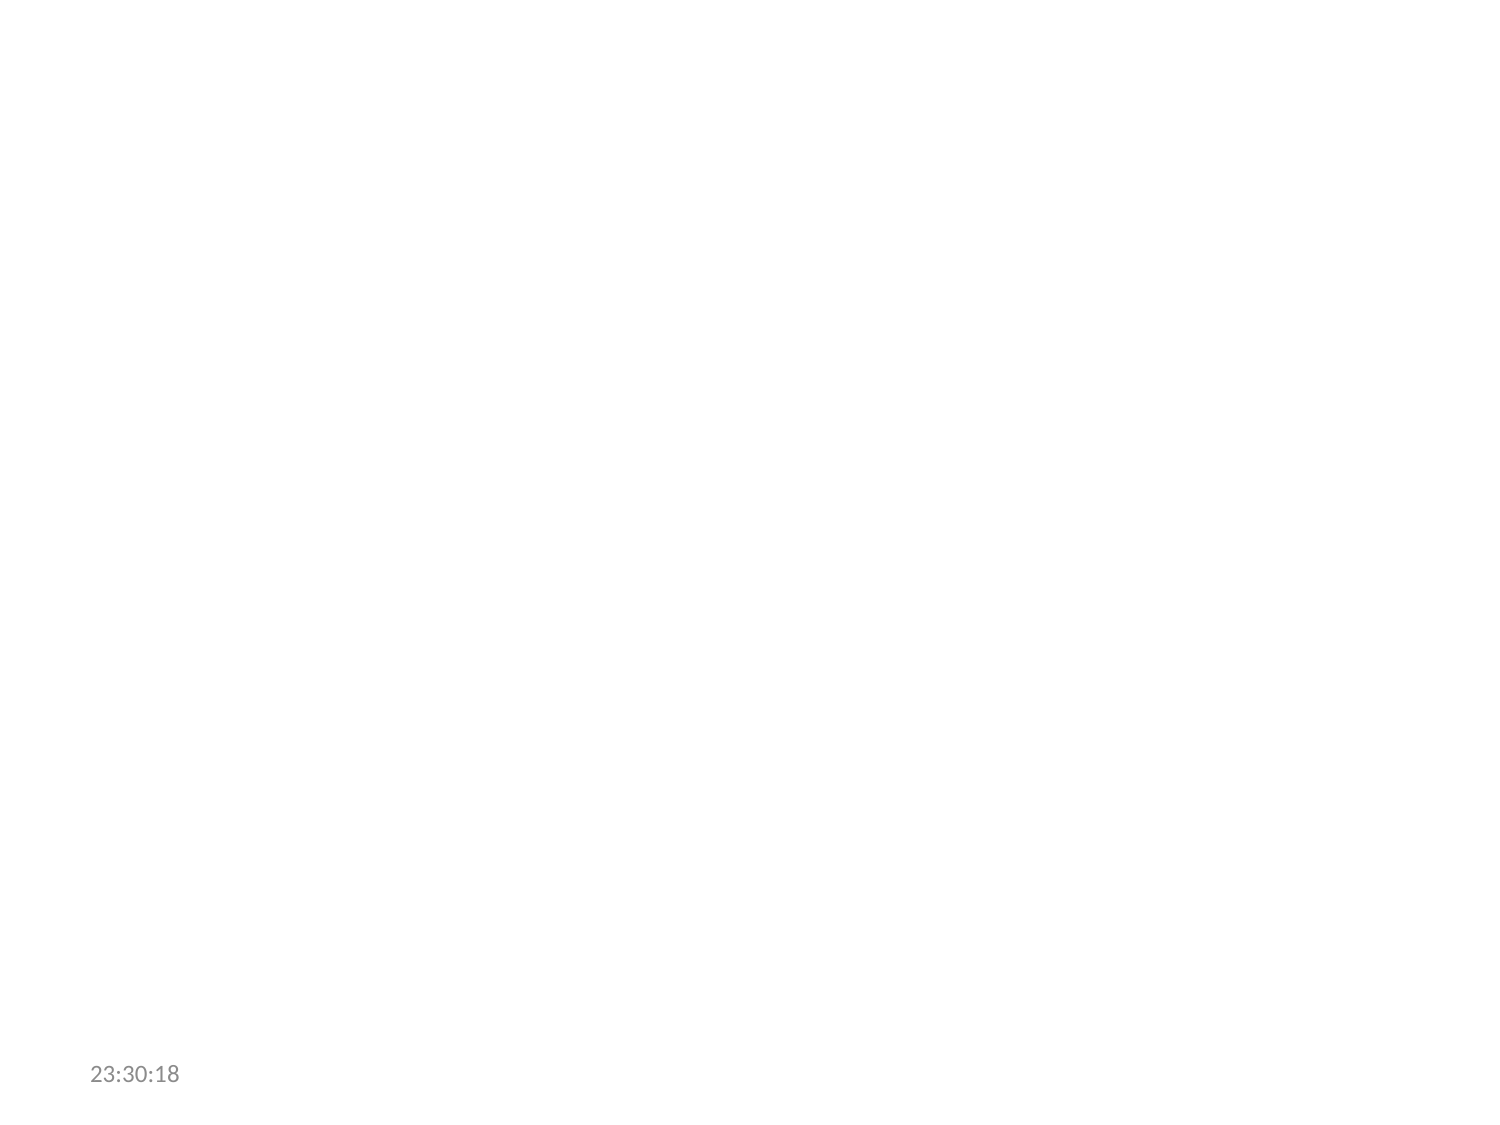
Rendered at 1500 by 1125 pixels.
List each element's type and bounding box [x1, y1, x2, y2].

slide_number [75, 1042, 425, 1103]
